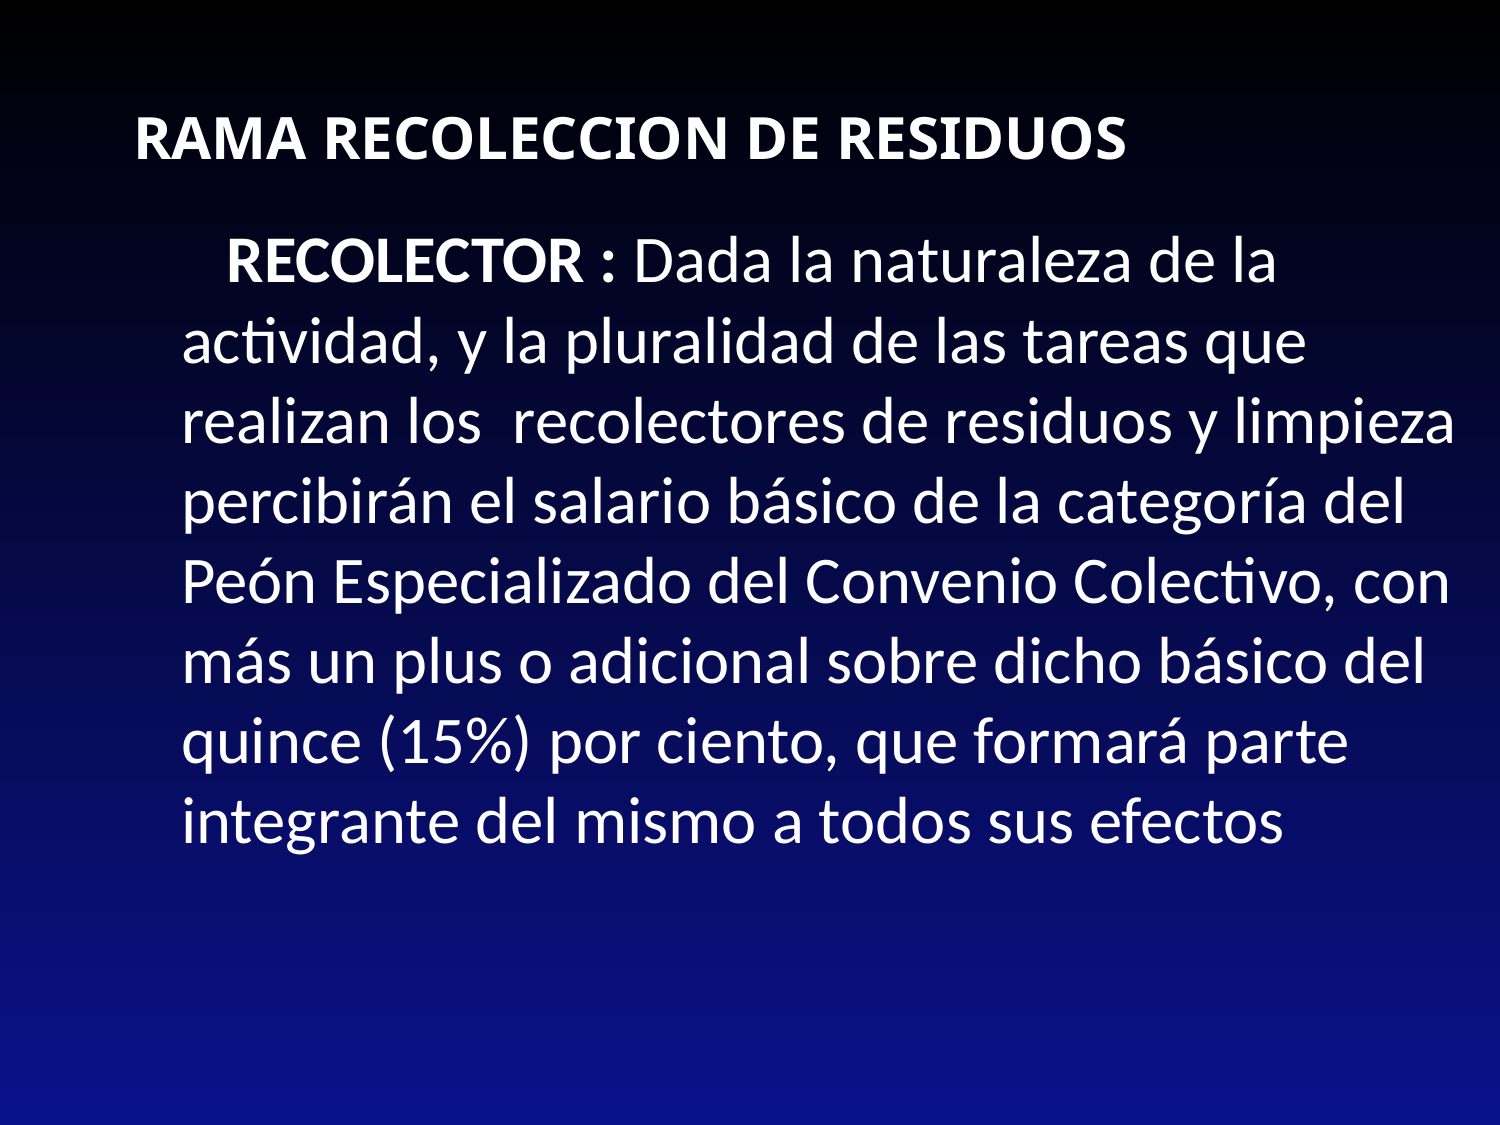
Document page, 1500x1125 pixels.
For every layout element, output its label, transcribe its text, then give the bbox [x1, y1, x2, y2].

list RECOLECTOR : Dada la naturaleza de la actividad, y la pluralidad de las tareas que realizan los recolectores de residuos y limpieza percibirán el salario básico de la categoría del Peón Especializado del Convenio Colectivo, con más un plus o adicional sobre dicho básico del quince (15%) por ciento, que formará parte integrante del mismo a todos sus efectos [124, 207, 1500, 950]
title RAMA RECOLECCION DE RESIDUOS [0, 44, 1351, 233]
